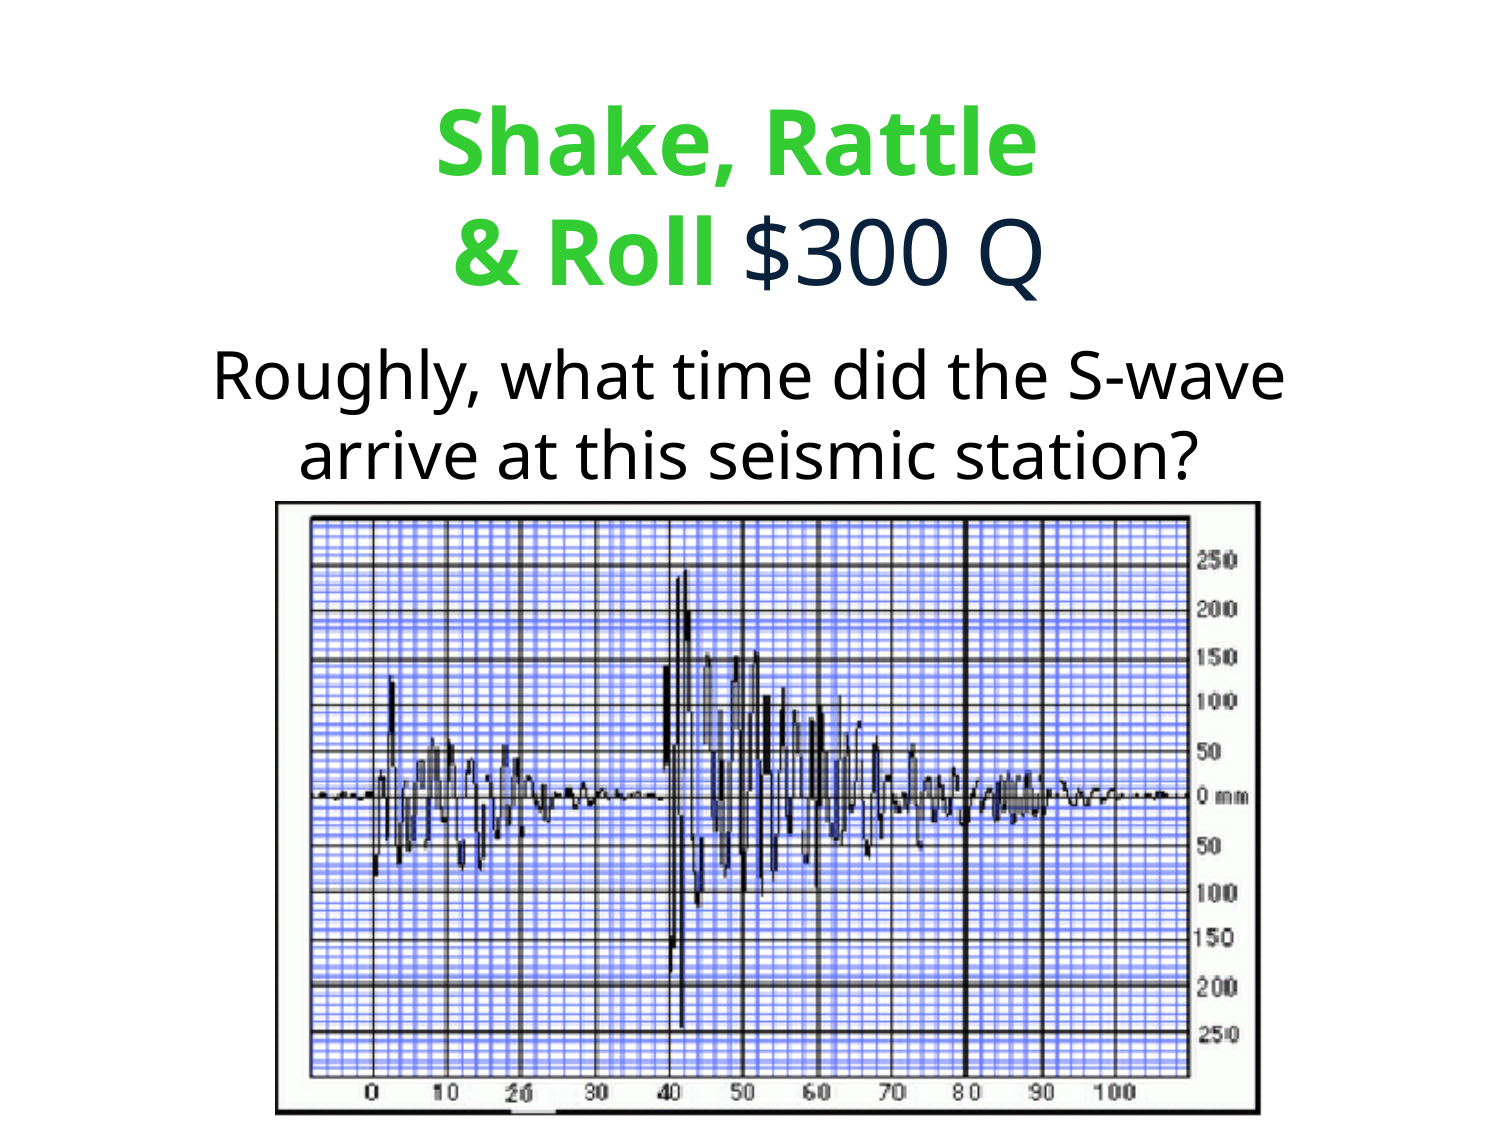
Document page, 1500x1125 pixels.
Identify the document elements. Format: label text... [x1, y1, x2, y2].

list Roughly, what time did the S-wave arrive at this seismic station? [112, 324, 1388, 1001]
title Shake, Rattle & Roll $300 Q [112, 99, 1388, 288]
picture [274, 501, 1263, 1122]
